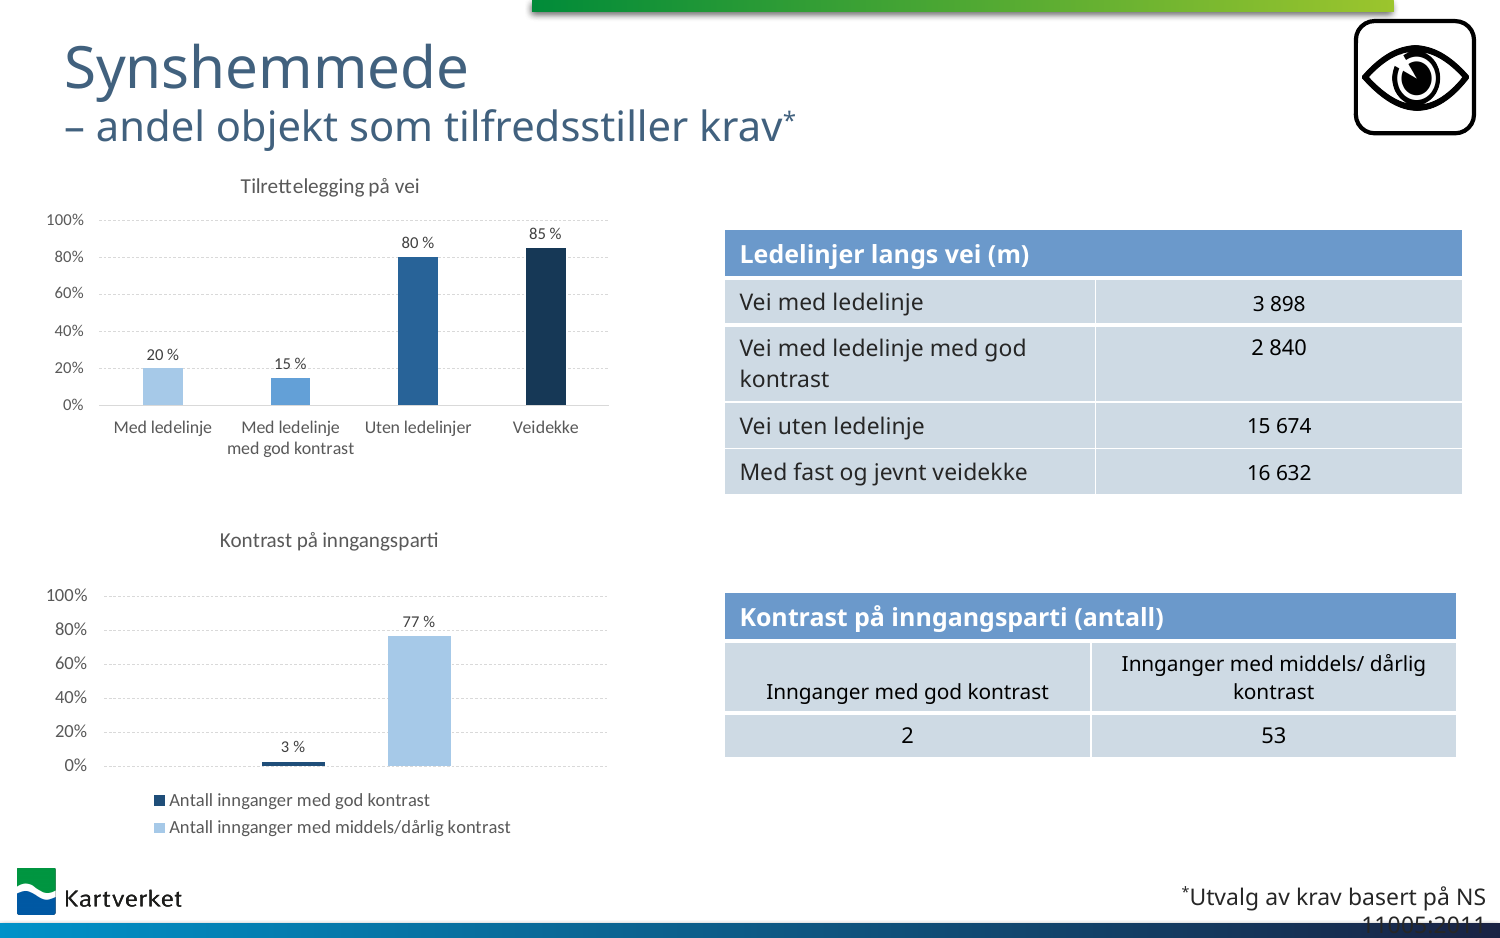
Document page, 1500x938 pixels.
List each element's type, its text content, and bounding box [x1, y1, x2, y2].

table_cell Med fast og jevnt veidekke [725, 449, 1095, 494]
table_cell Innganger med god kontrast [725, 643, 1090, 711]
table_cell Vei uten ledelinje [725, 403, 1095, 448]
picture [41, 166, 619, 492]
text_box *Utvalg av krav basert på NS 11005:2011 [1068, 873, 1500, 938]
table_cell 2 840 [1096, 327, 1462, 401]
table_cell 15 674 [1096, 403, 1462, 448]
table_cell 3 898 [1096, 280, 1462, 323]
table_cell 53 [1092, 715, 1456, 757]
table_cell Innganger med middels/ dårlig kontrast [1092, 643, 1456, 711]
picture [41, 520, 618, 846]
table_header Ledelinjer langs vei (m) [725, 230, 1462, 276]
table_cell 2 [725, 715, 1090, 757]
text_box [1355, 20, 1475, 134]
table_cell Vei med ledelinje med god kontrast [725, 327, 1095, 401]
text_box Synshemmede – andel objekt som tilfredsstiller krav* [49, 24, 1431, 158]
table_header Kontrast på inngangsparti (antall) [725, 593, 1456, 639]
table_cell 16 632 [1096, 449, 1462, 494]
table_cell Vei med ledelinje [725, 280, 1095, 323]
